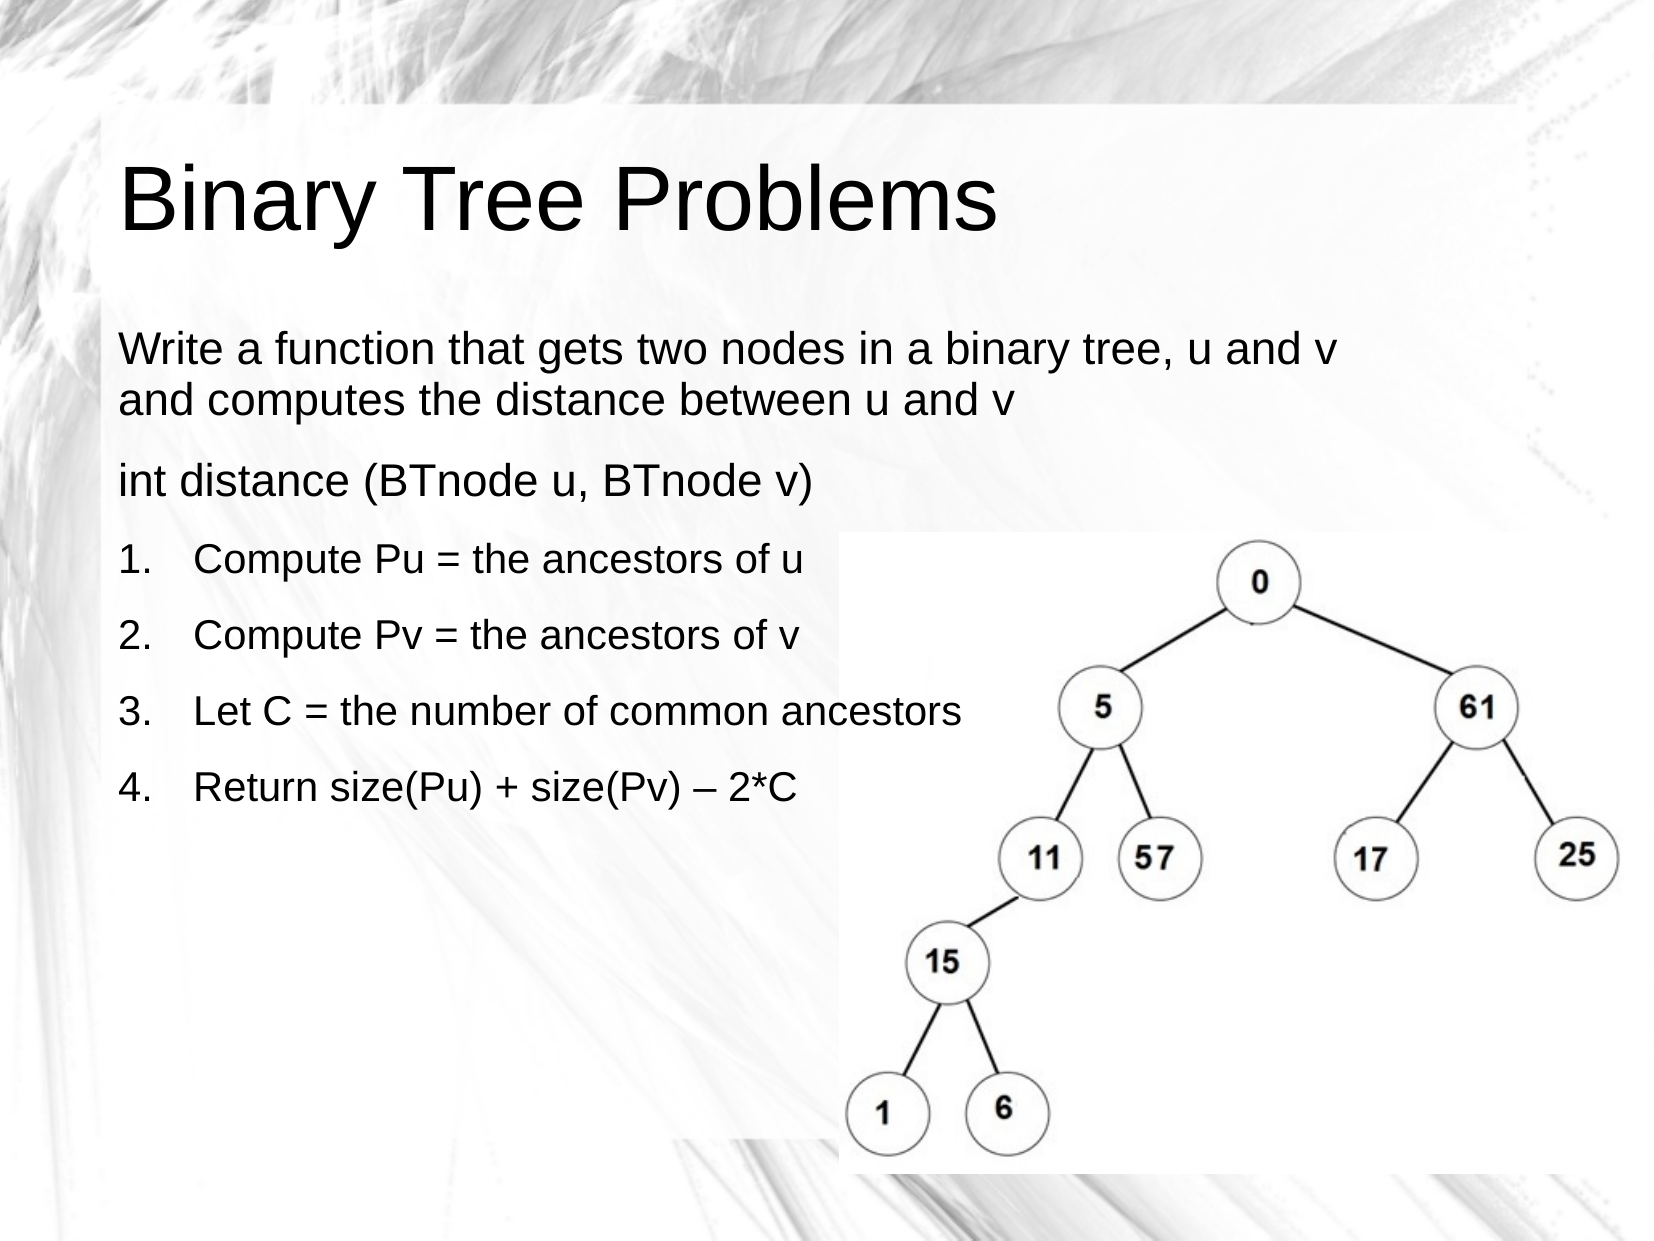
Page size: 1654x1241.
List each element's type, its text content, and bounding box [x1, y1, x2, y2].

title Binary Tree Problems [118, 93, 1506, 299]
list Write a function that gets two nodes in a binary tree, u and v and computes the distance between u and v int distance (BTnode u, BTnode v) Compute Pu = the ancestors of u Compute Pv = the ancestors of v Let C = the number of common ancestors Return size(Pu) + size(Pv) – 2*C [118, 319, 1571, 1109]
picture [0, 0, 1654, 1241]
